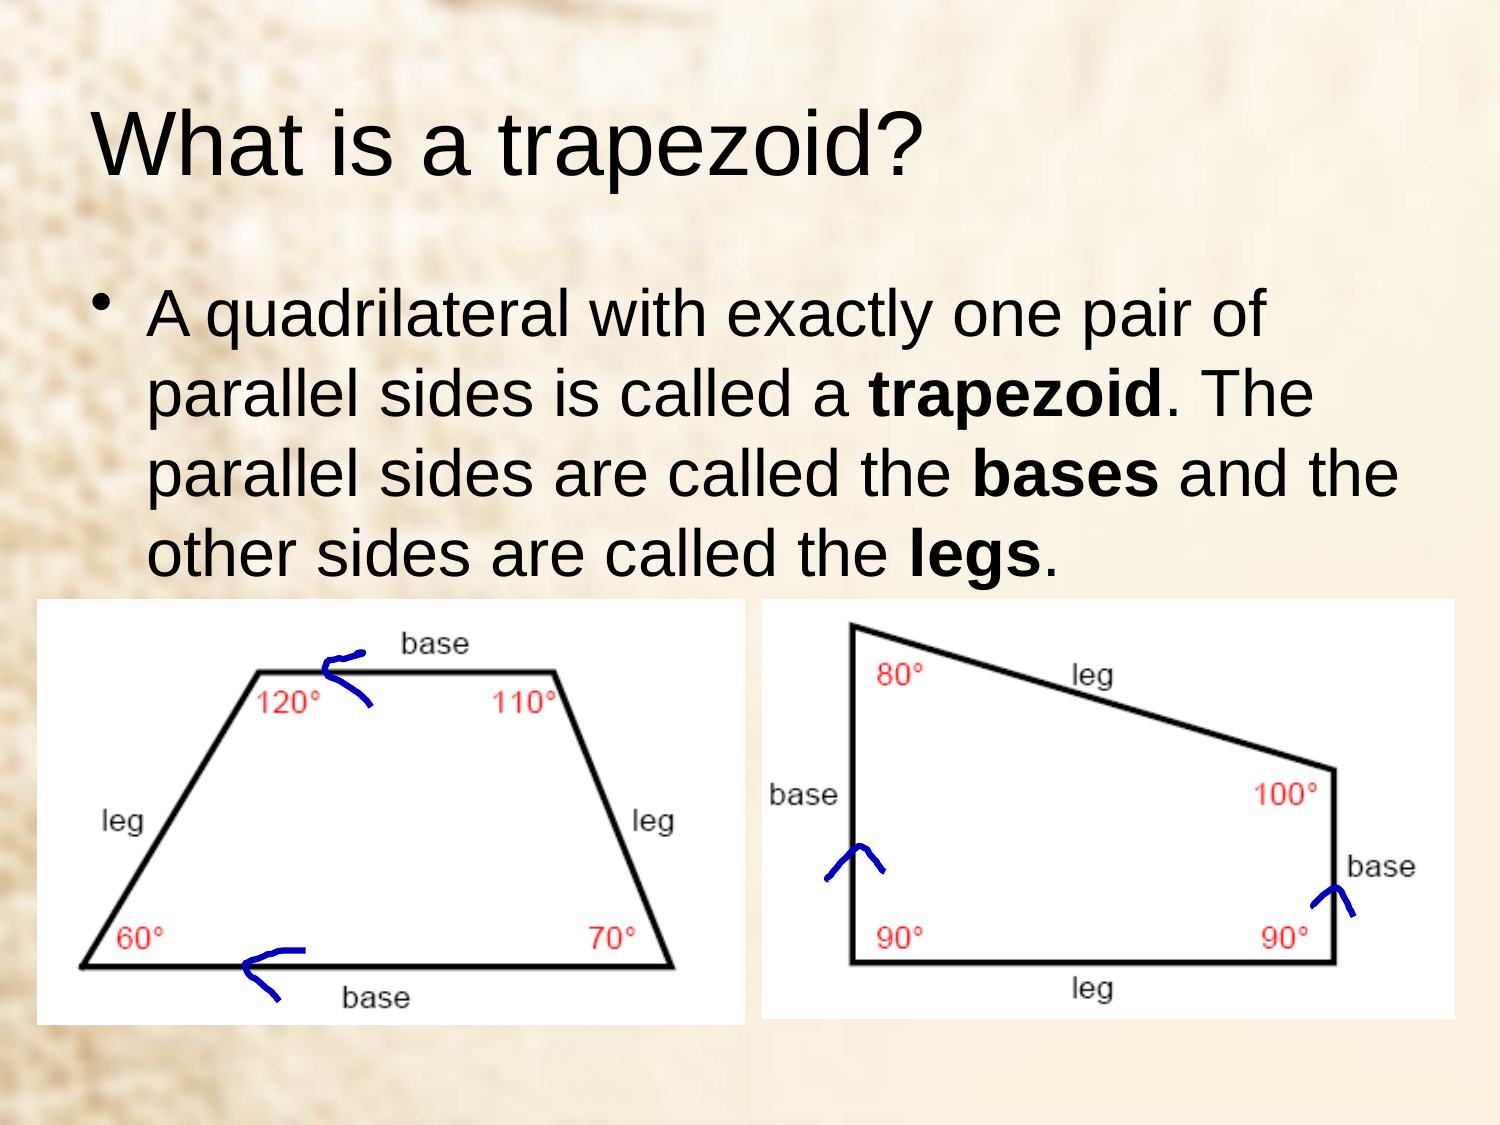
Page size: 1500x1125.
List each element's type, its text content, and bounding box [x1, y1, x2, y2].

picture [0, 0, 1500, 1125]
list A quadrilateral with exactly one pair of parallel sides is called a trapezoid. The parallel sides are called the bases and the other sides are called the legs. [74, 262, 1426, 1006]
title What is a trapezoid? [74, 44, 1426, 233]
